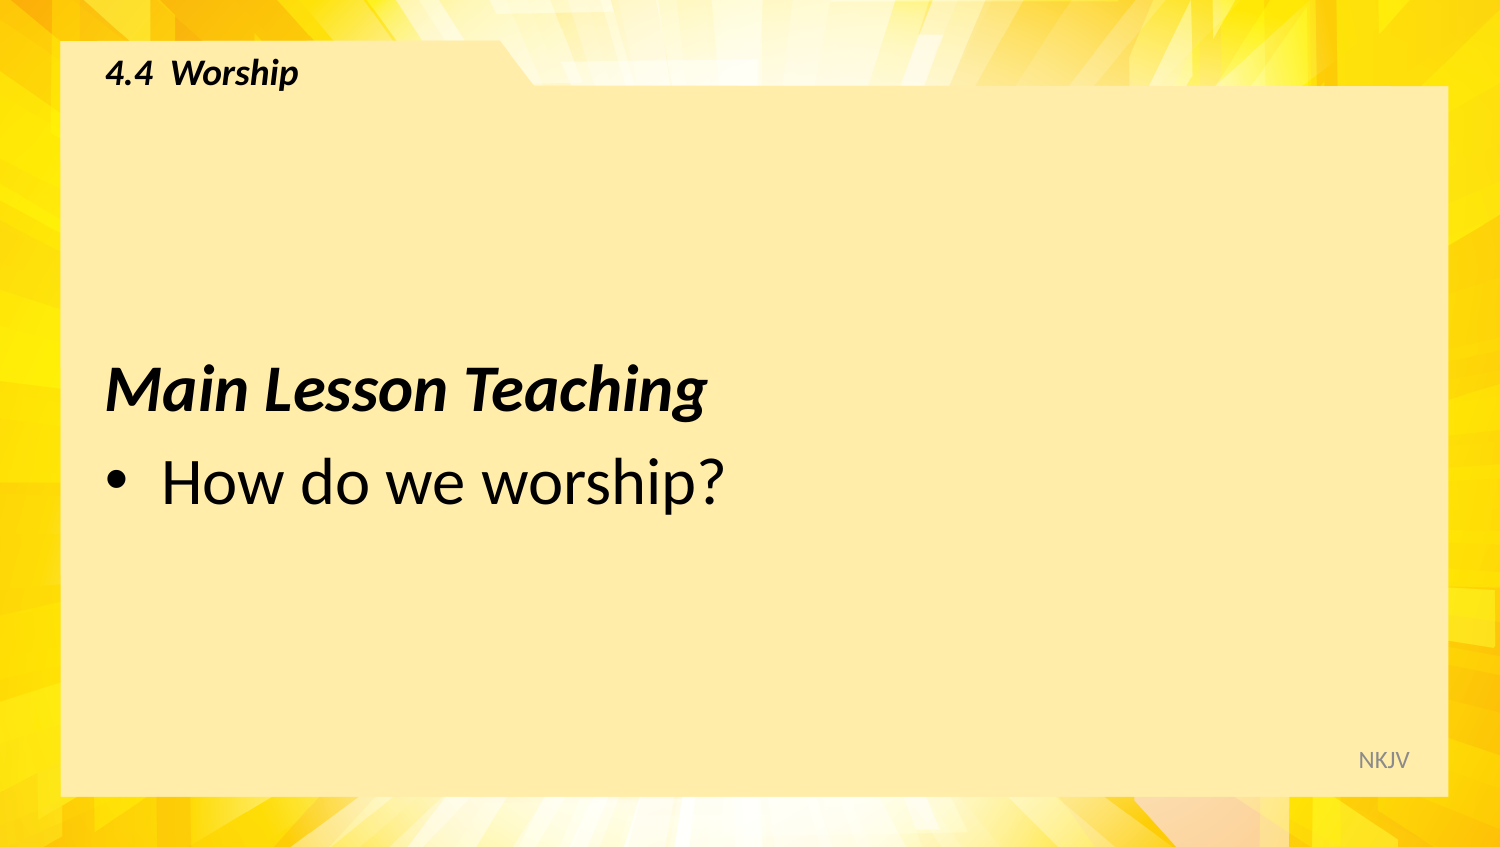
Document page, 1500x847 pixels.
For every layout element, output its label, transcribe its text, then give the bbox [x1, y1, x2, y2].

title 4.4 Worship [89, 33, 1420, 108]
list Main Lesson Teaching How do we worship? [89, 141, 1403, 722]
footer NKJV [950, 736, 1425, 782]
picture [0, 0, 1500, 847]
